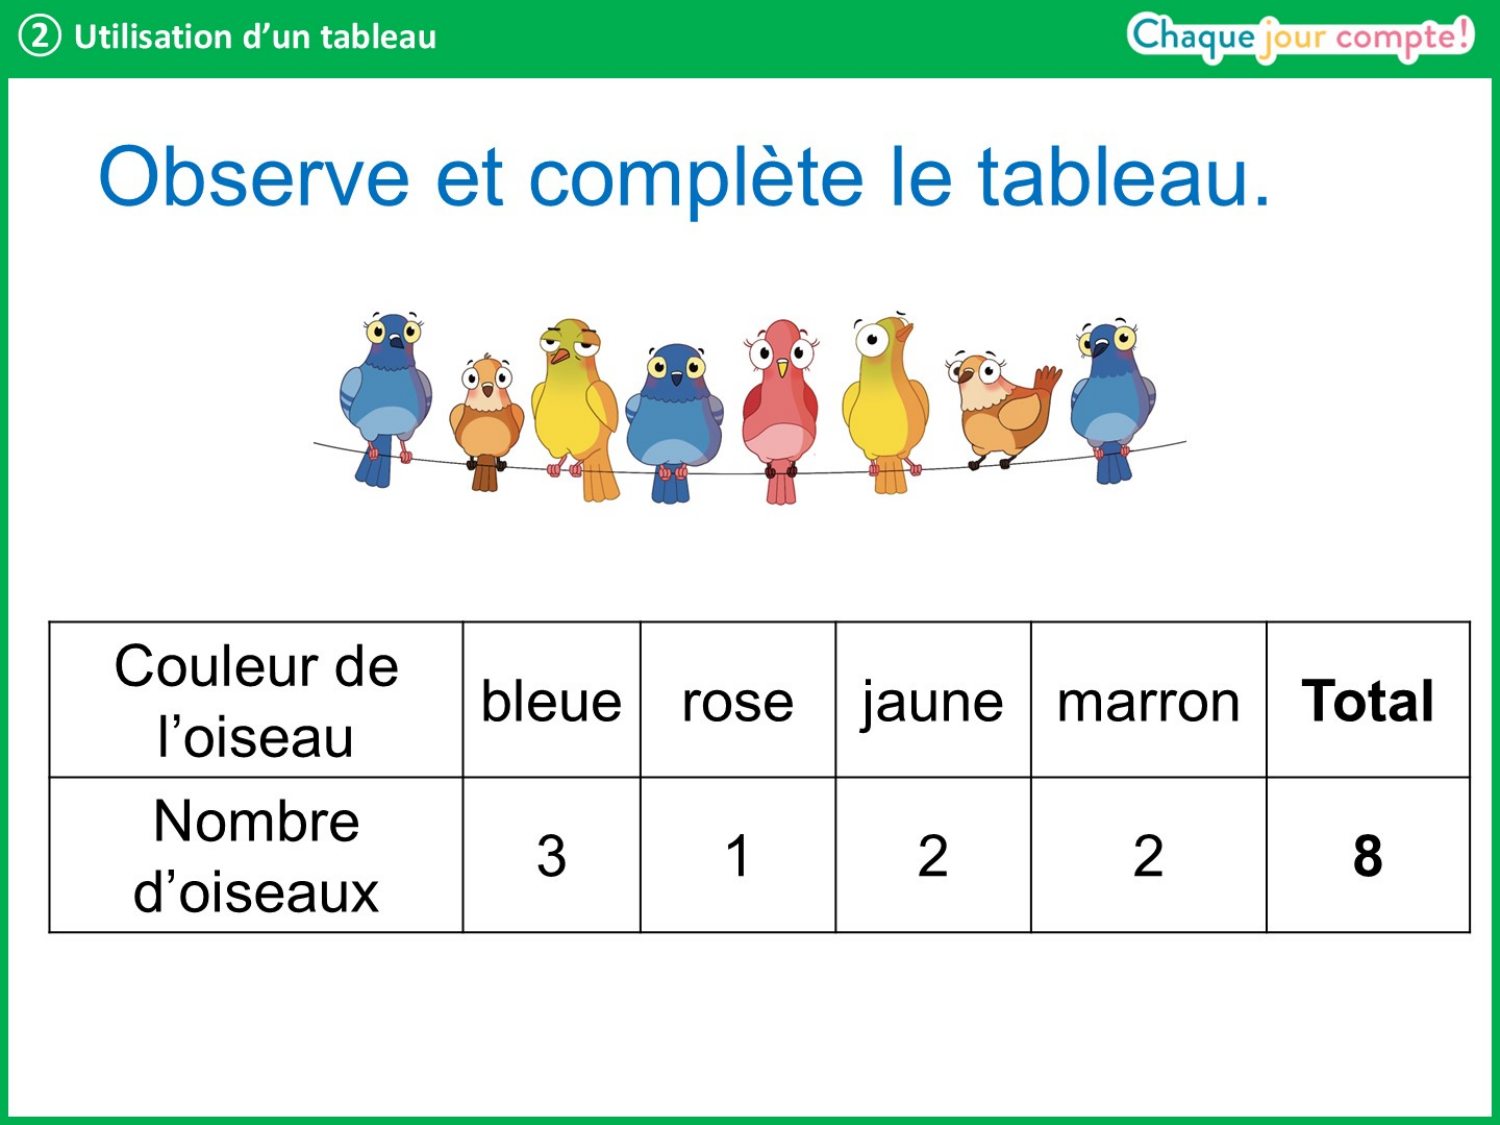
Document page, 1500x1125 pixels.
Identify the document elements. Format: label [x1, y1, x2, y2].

list [0, 0, 1500, 1125]
